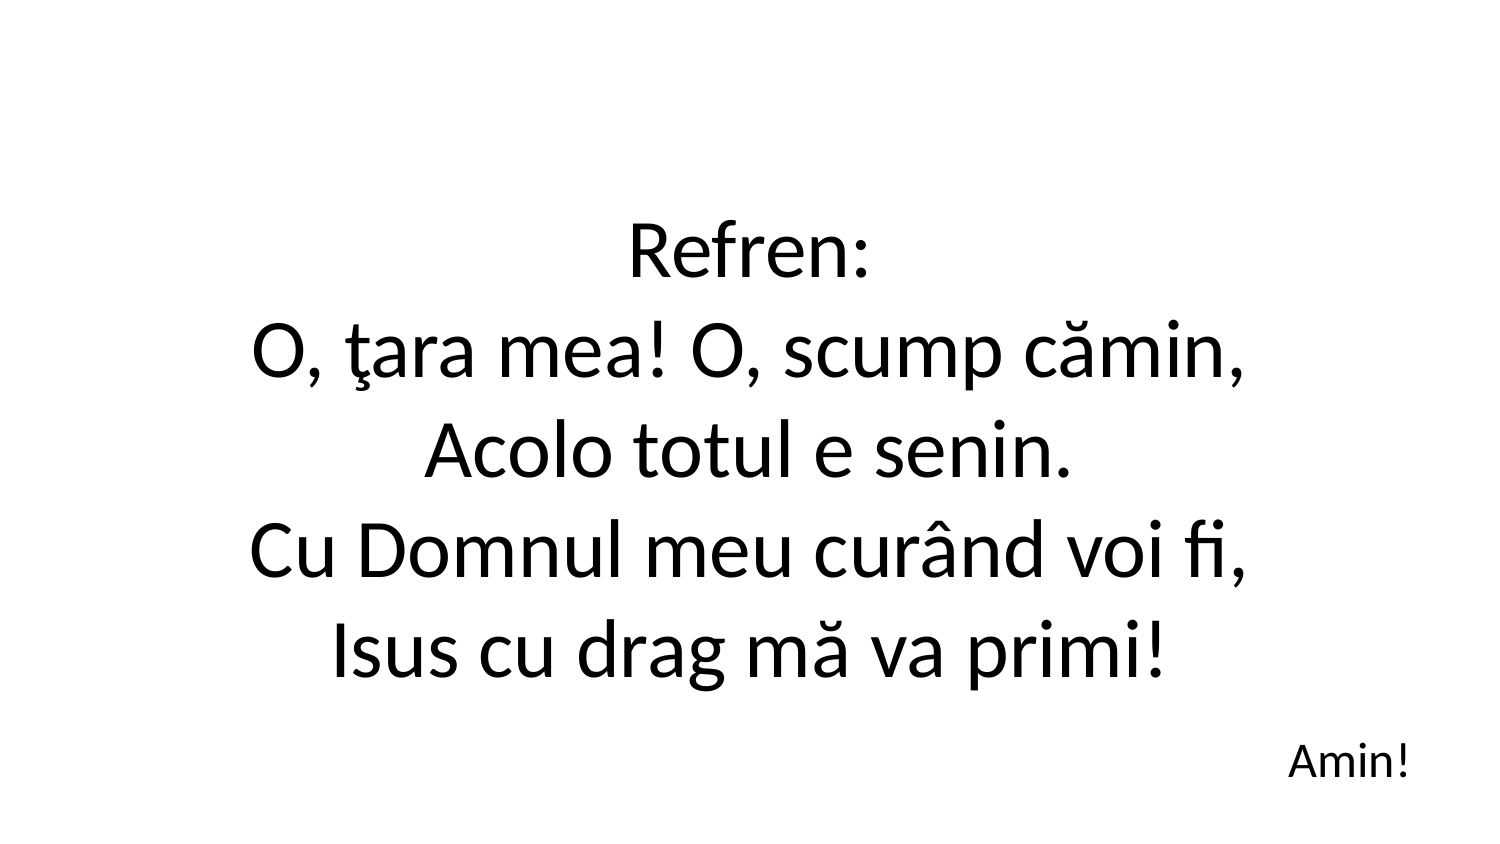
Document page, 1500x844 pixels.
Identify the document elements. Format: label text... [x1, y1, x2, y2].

text_box Amin! [1273, 674, 1427, 795]
text_box Refren: O, ţara mea! O, scump cămin, Acolo totul e senin. Cu Domnul meu curând voi fi, Isus cu drag mă va primi! [234, 142, 1265, 702]
